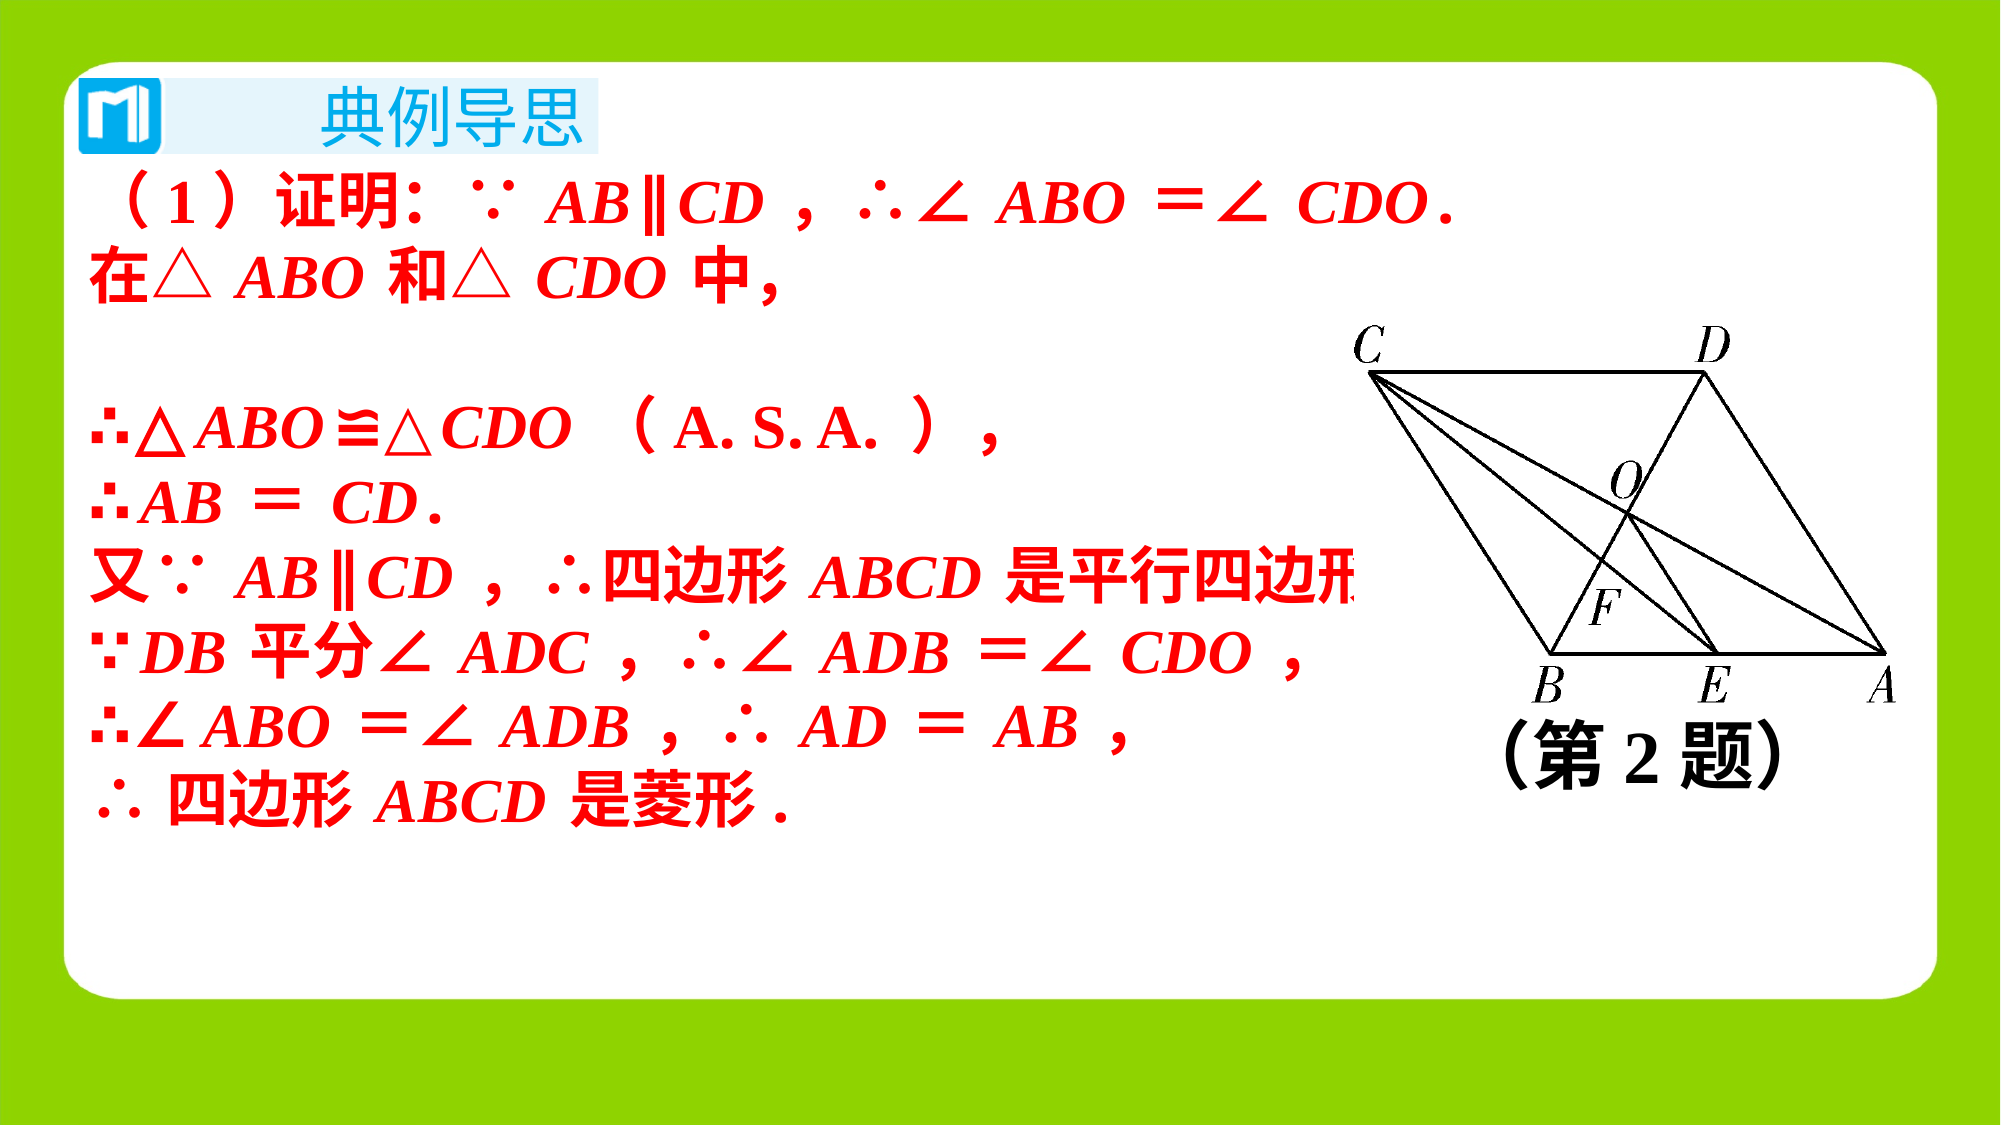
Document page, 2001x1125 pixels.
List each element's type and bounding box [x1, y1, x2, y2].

picture [0, 0, 2001, 1125]
text_box [1354, 325, 1896, 800]
